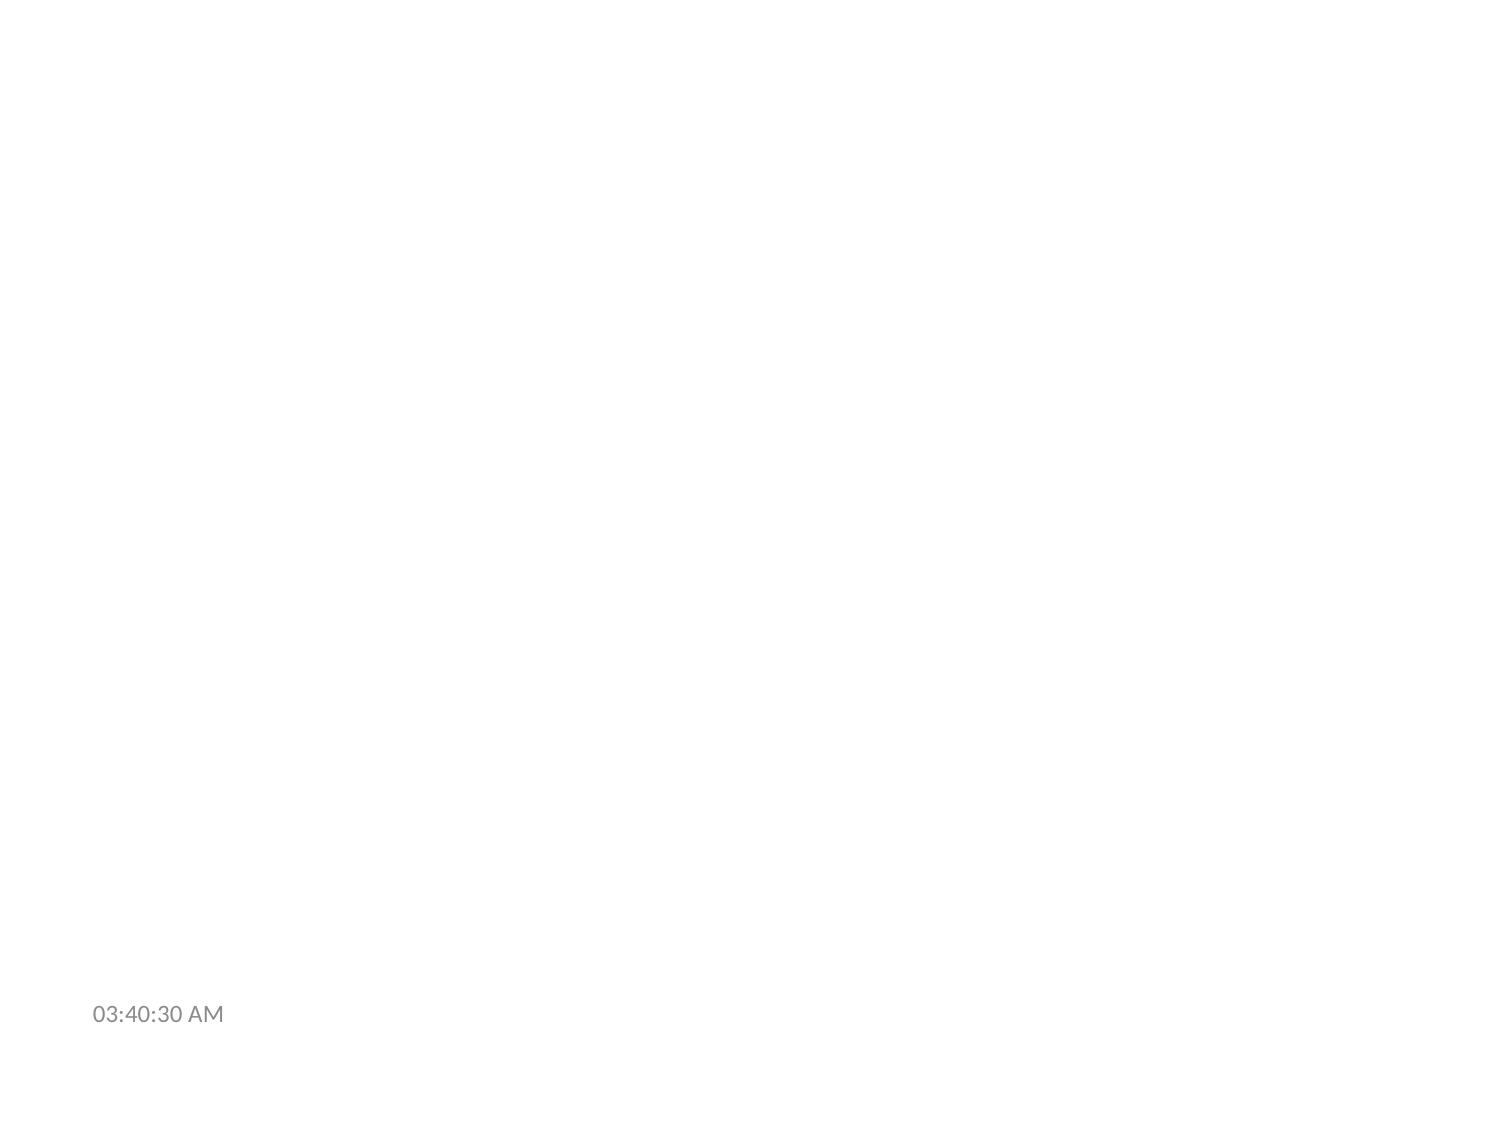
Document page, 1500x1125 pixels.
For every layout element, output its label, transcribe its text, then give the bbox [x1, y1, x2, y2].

text_box 3:35:09 PM [77, 982, 428, 1043]
